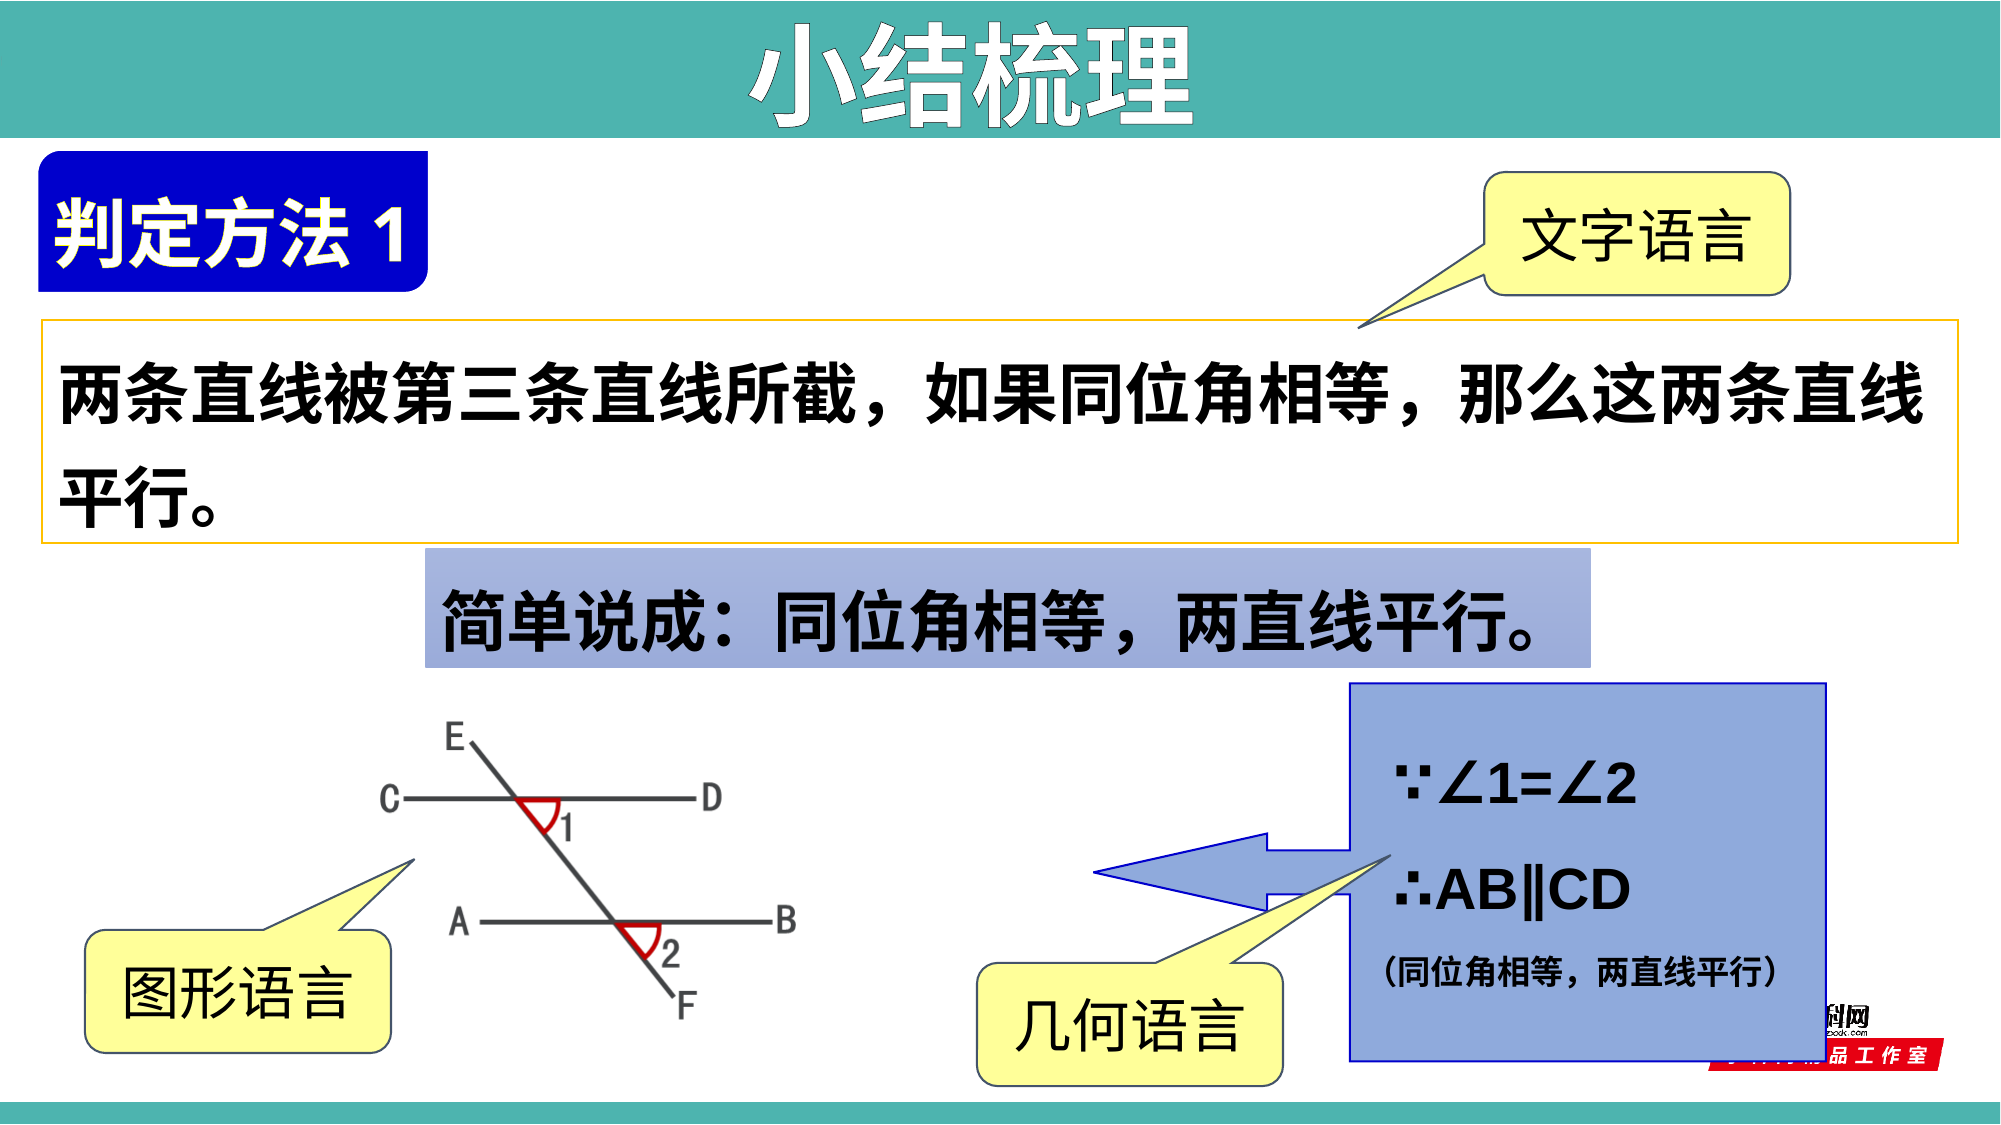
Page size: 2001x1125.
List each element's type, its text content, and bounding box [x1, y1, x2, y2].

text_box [37, 149, 439, 293]
text_box 图形语言 [83, 886, 377, 1055]
text_box 简单说成：同位角相等，两直线平行。 [425, 548, 1591, 668]
text_box 小结梳理 [730, 0, 1211, 148]
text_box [1093, 683, 1826, 1062]
picture [0, 1, 2001, 1124]
text_box 几何语言 [975, 961, 1285, 1088]
text_box 文字语言 [1357, 170, 1792, 330]
text_box 两条直线被第三条直线所截，如果同位角相等，那么这两条直线平行。 [41, 319, 1959, 544]
